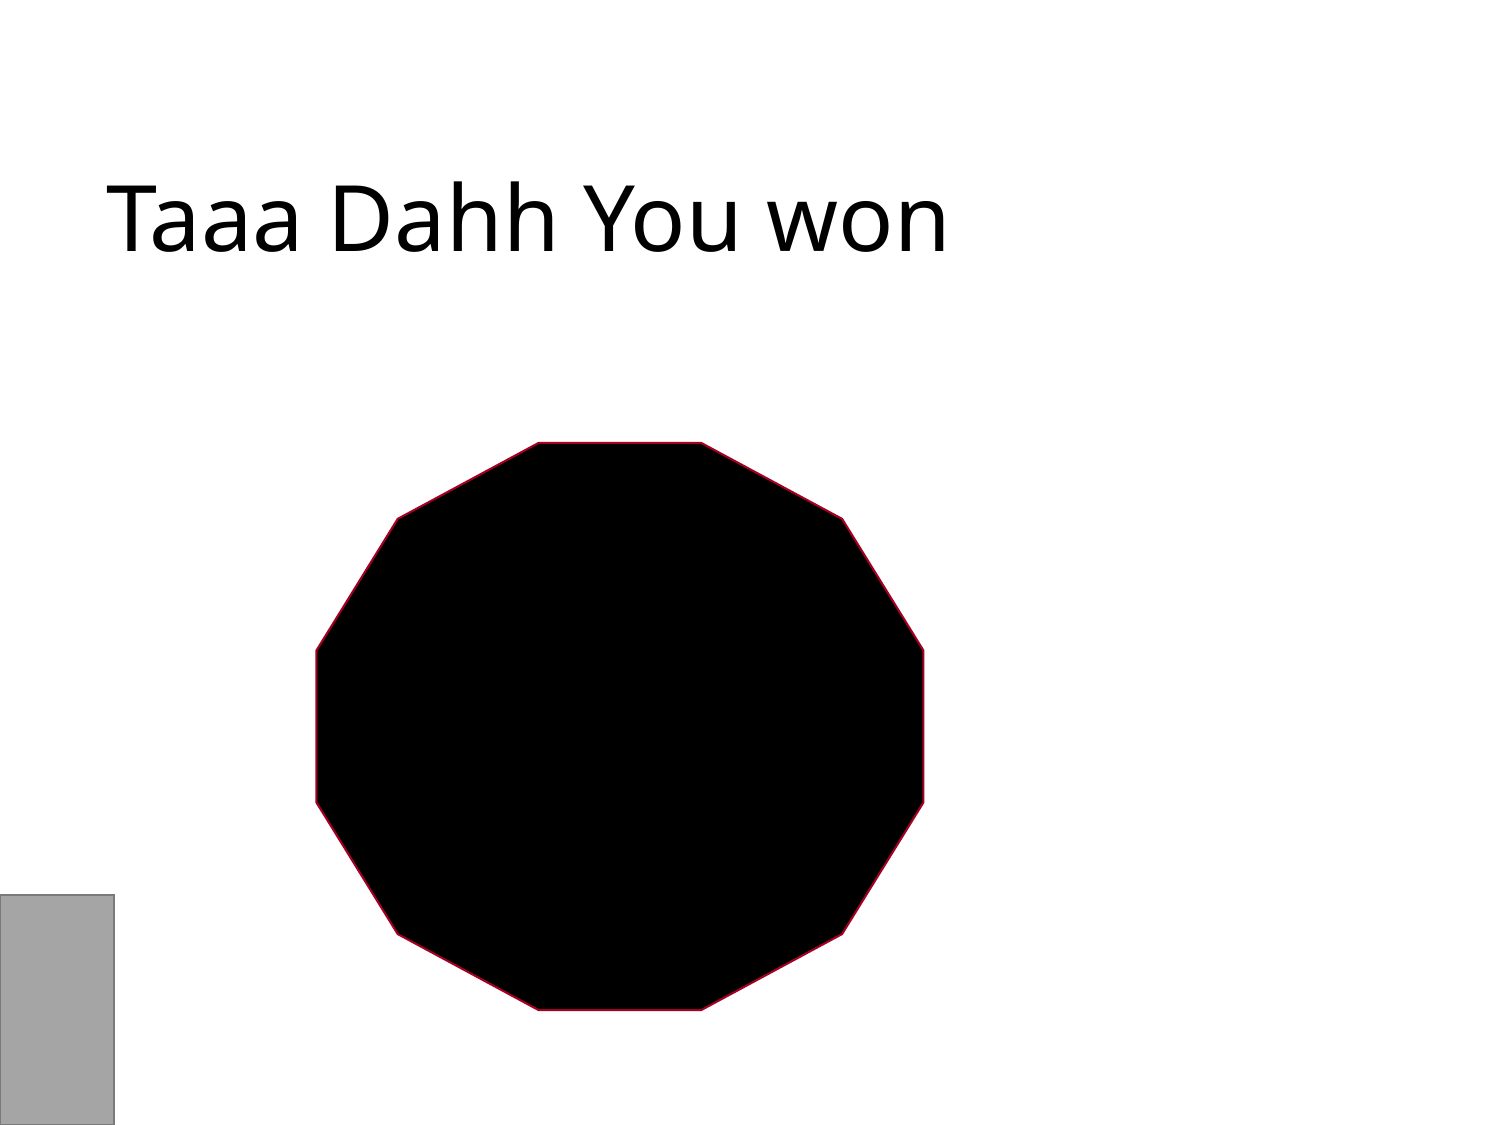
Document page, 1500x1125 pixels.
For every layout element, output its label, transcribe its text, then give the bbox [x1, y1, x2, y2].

text_box [315, 441, 925, 1012]
text_box Taaa Dahh You won [91, 152, 1432, 277]
text_box [0, 894, 115, 1125]
